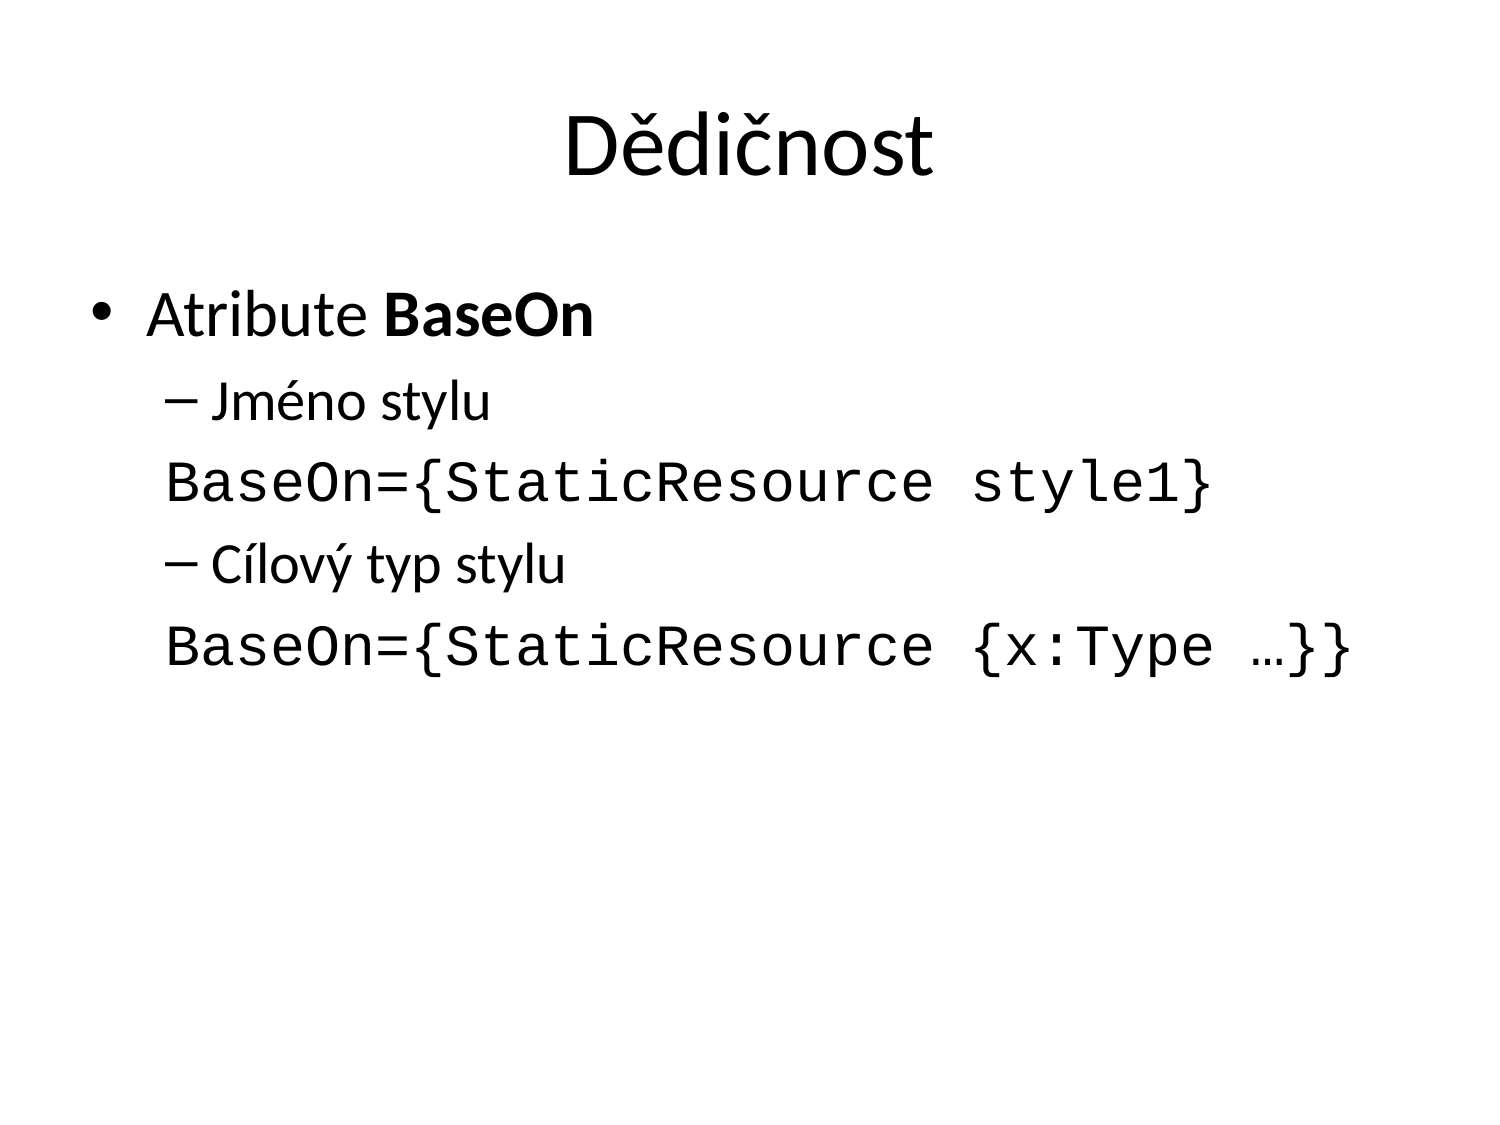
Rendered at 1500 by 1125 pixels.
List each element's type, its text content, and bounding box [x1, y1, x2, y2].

list Atribute BaseOn Jméno stylu BaseOn={StaticResource style1} Cílový typ stylu BaseOn={StaticResource {x:Type …}} [75, 262, 1425, 1005]
title Dědičnost [75, 45, 1425, 233]
